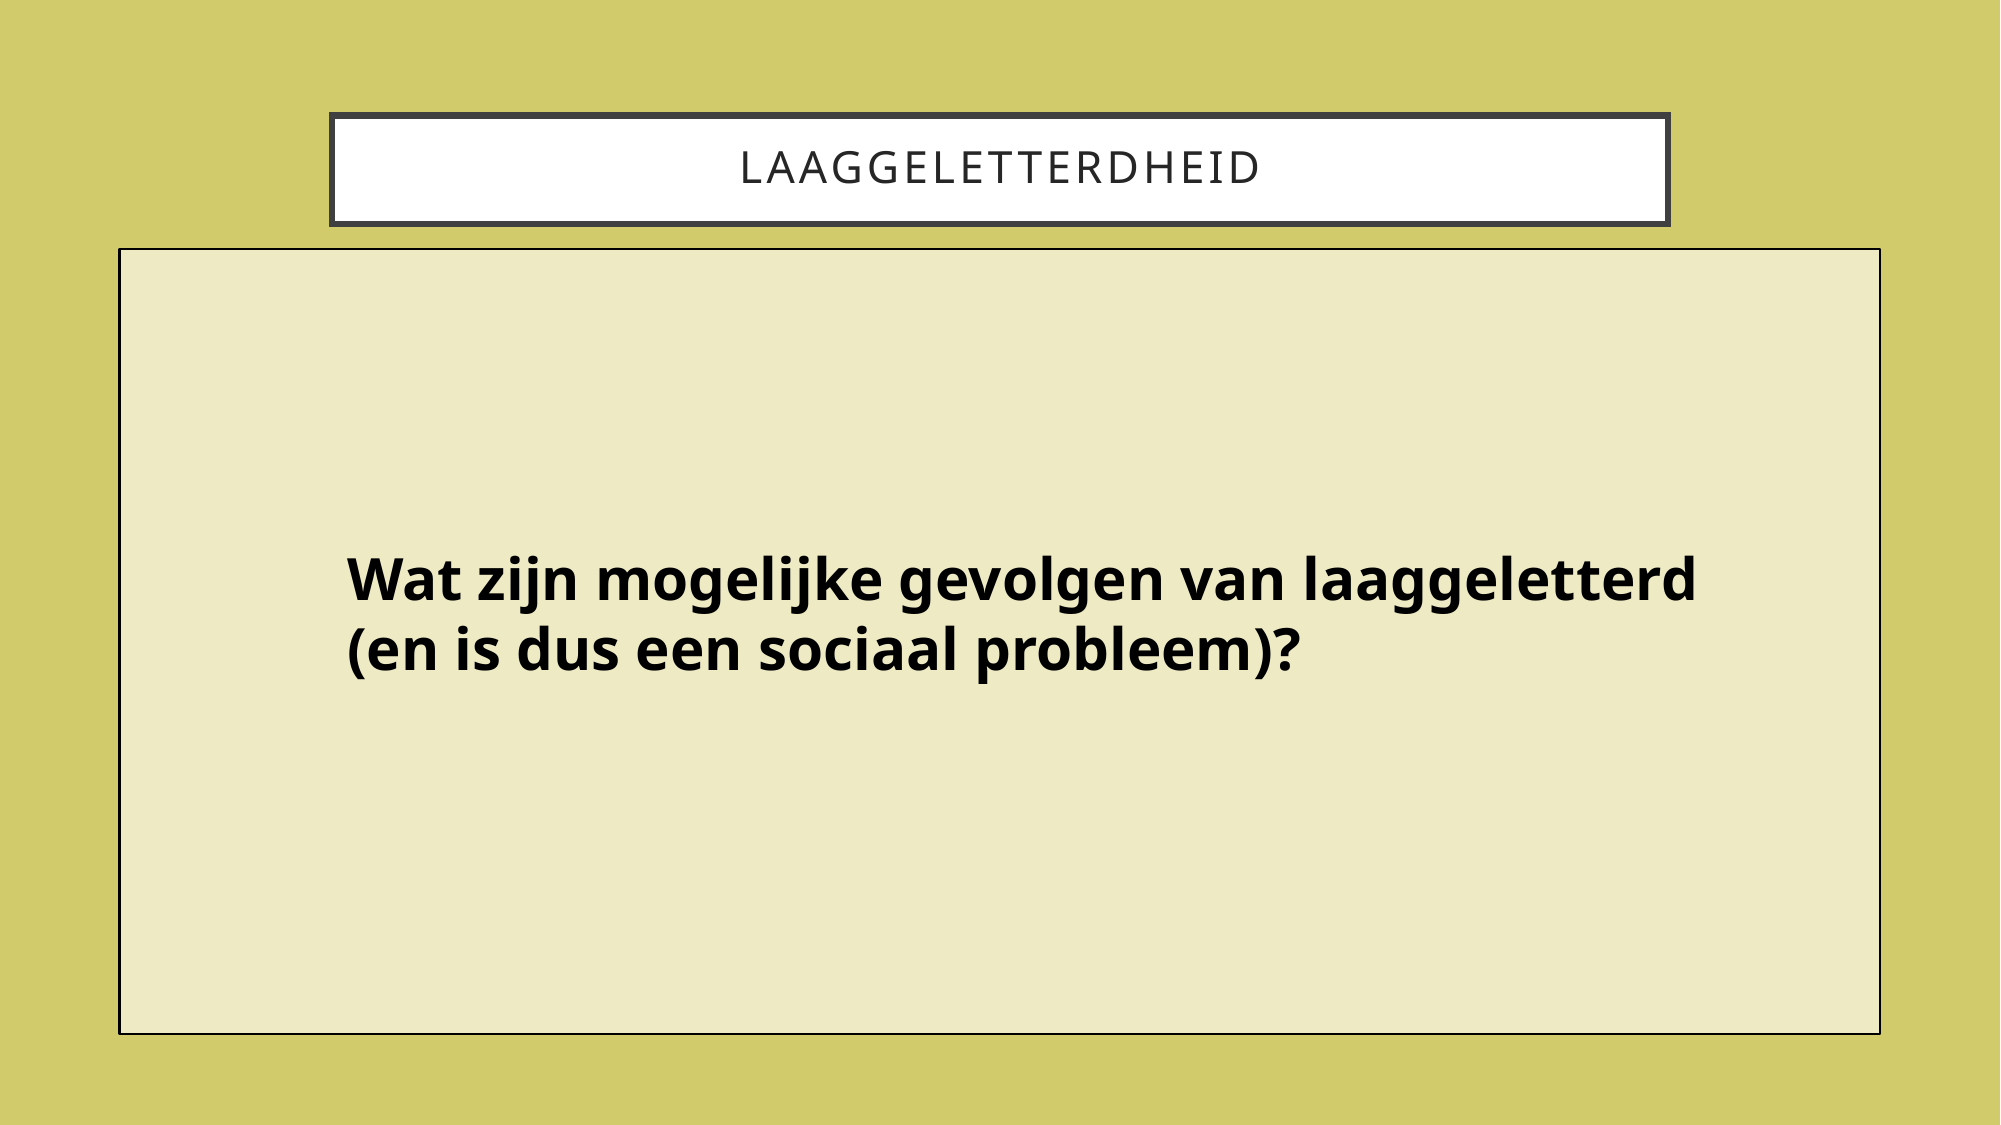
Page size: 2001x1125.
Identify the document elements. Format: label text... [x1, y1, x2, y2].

title LAAGGELETTERDHEID [329, 112, 1671, 227]
text_box Wat zijn mogelijke gevolgen van laaggeletterd (en is dus een sociaal probleem)? [332, 465, 1913, 900]
text_box [118, 248, 1881, 1035]
